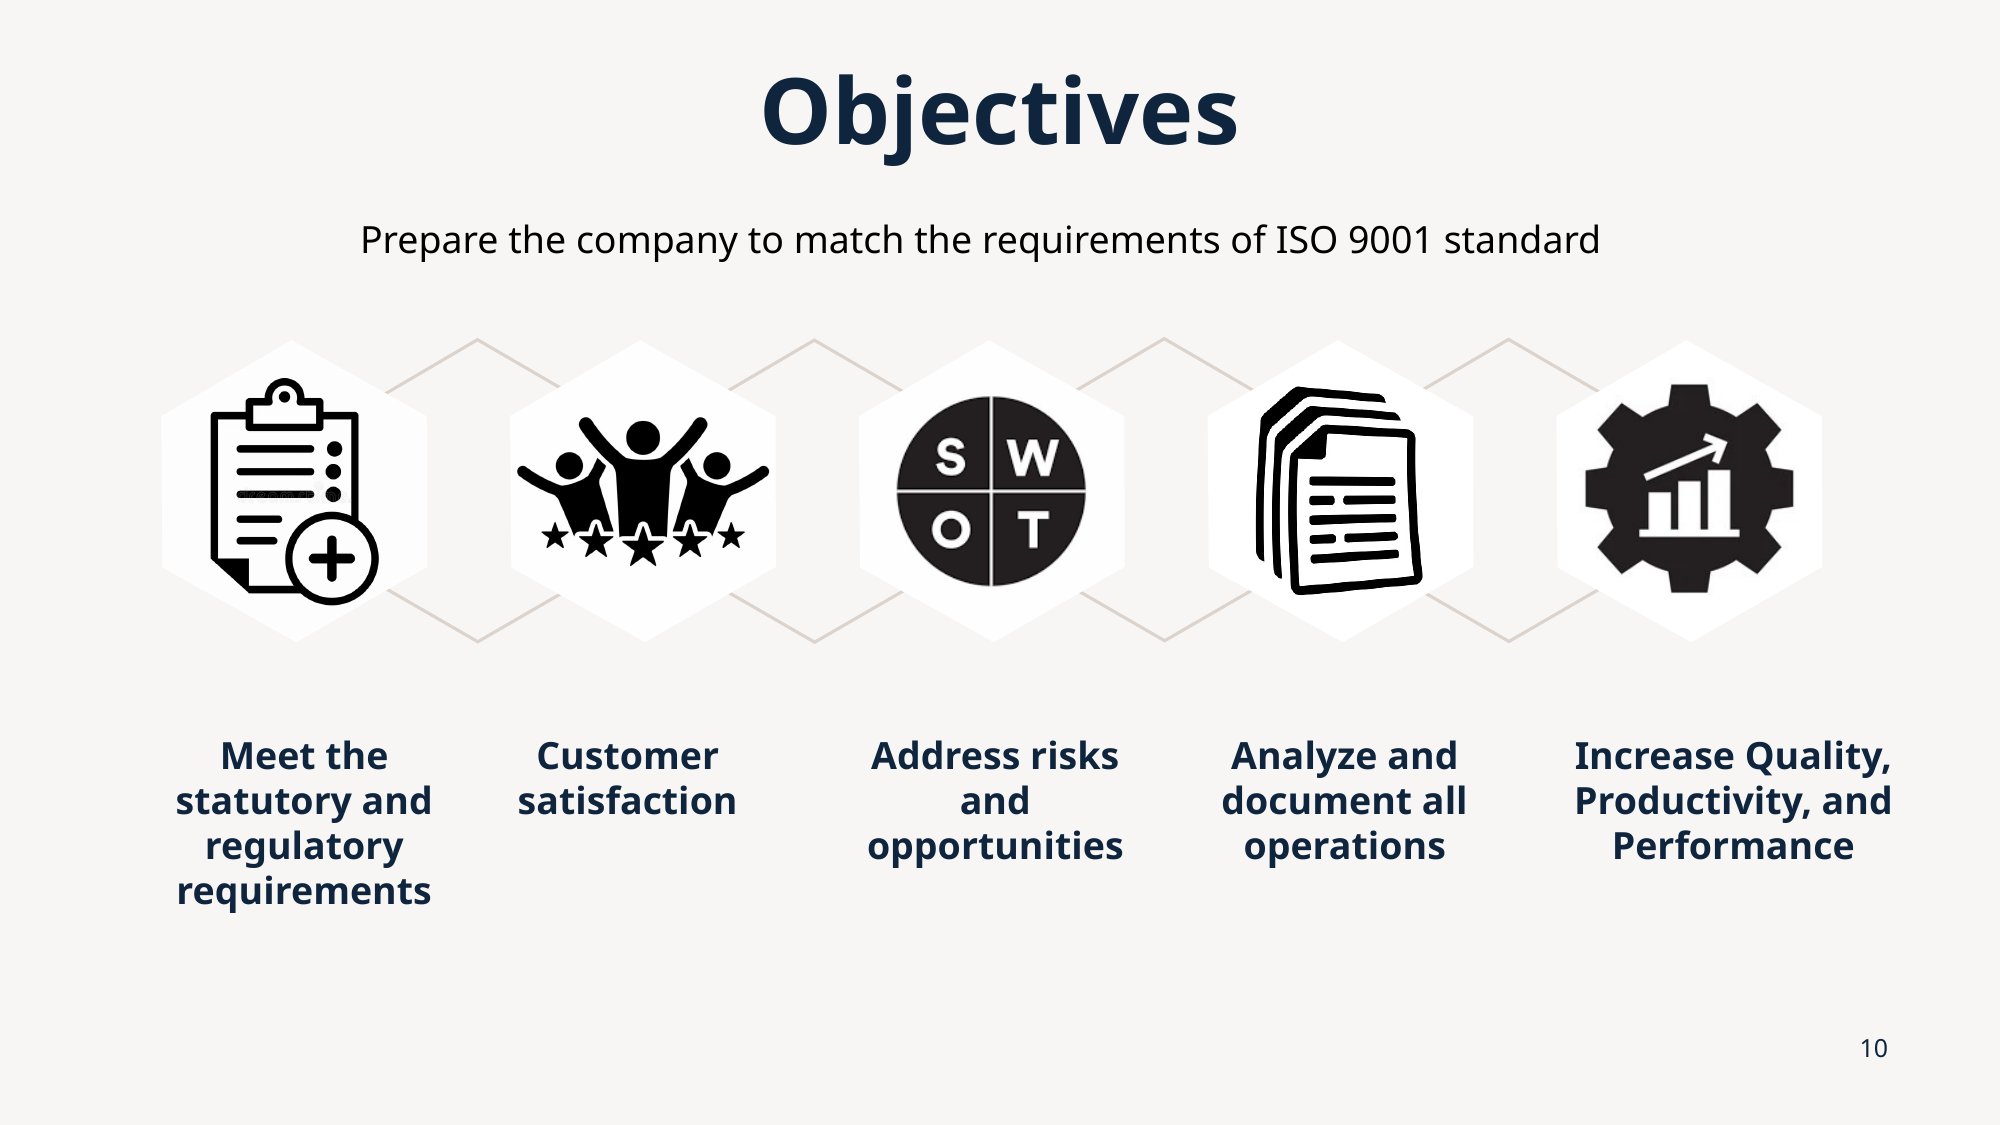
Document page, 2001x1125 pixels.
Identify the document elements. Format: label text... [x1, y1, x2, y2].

list Analyze and document all operations [1190, 724, 1499, 884]
picture [1207, 340, 1474, 643]
list Increase Quality, Productivity, and Performance [1535, 724, 1932, 894]
picture [510, 340, 776, 643]
list Meet the statutory and regulatory requirements [134, 724, 474, 983]
picture [161, 340, 428, 643]
title Objectives [137, 45, 1863, 186]
picture [858, 340, 1125, 643]
text_box Prepare the company to match the requirements of ISO 9001 standard [306, 208, 1666, 269]
slide_number 10 [1836, 1020, 1912, 1080]
list Customer satisfaction [473, 724, 782, 821]
picture [1556, 340, 1823, 643]
list Address risks and opportunities [832, 724, 1159, 894]
